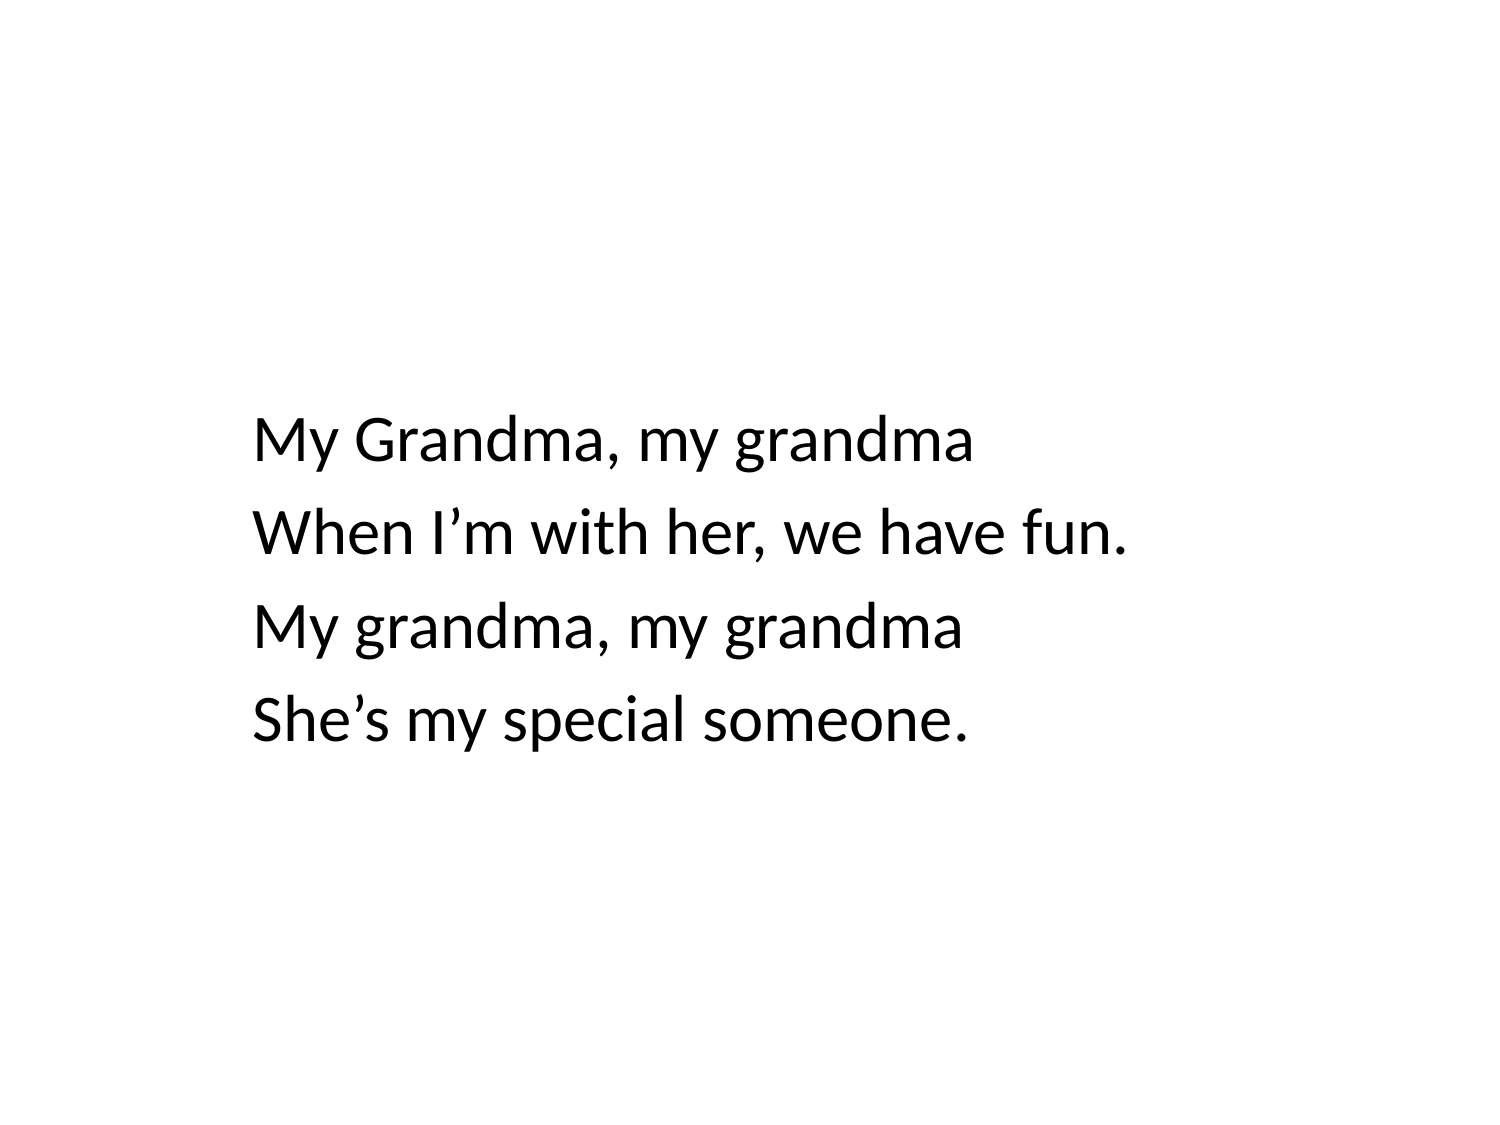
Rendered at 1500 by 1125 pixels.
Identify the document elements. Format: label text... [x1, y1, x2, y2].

list My Grandma, my grandma When I’m with her, we have fun. My grandma, my grandma She’s my special someone. [237, 387, 1500, 999]
